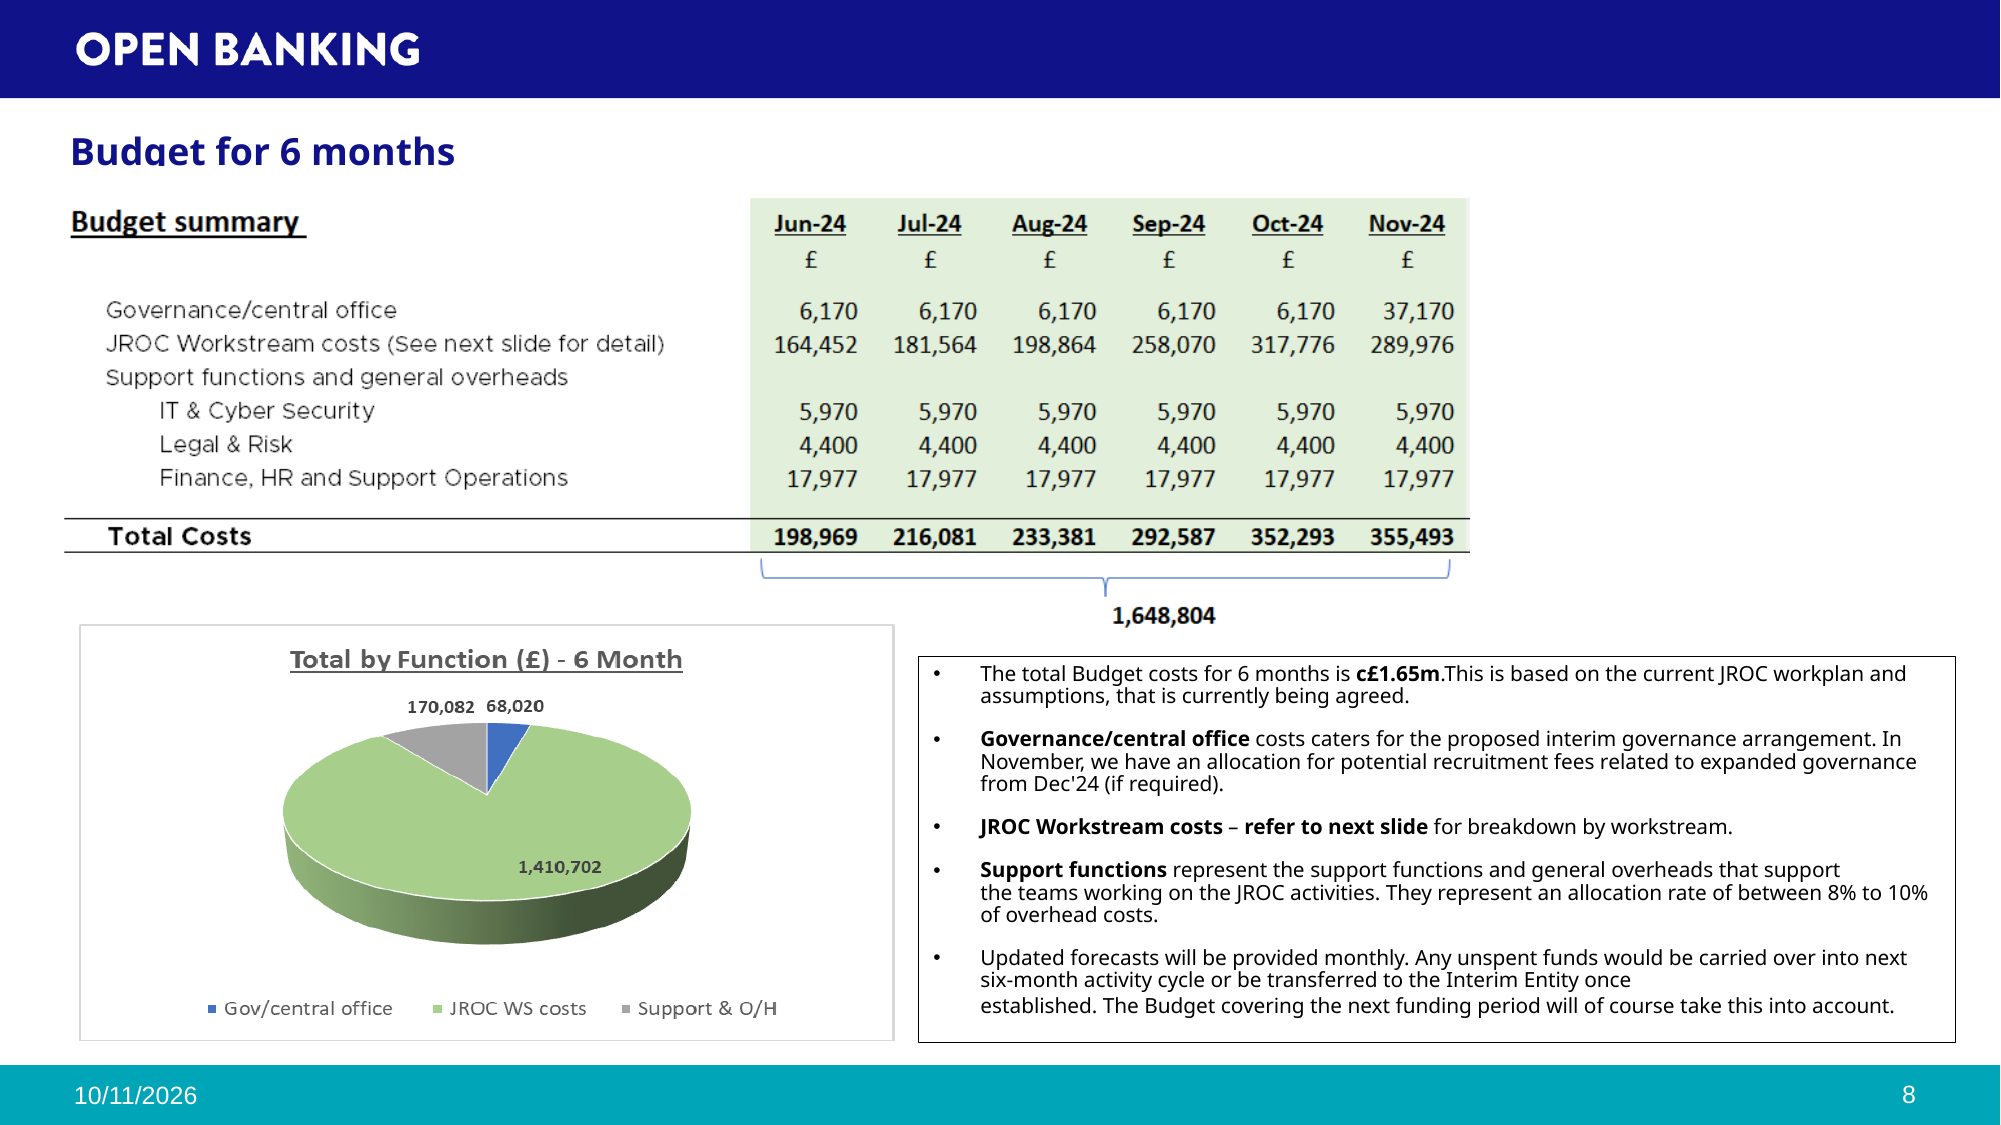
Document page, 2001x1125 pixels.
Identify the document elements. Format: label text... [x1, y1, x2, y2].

picture [43, 0, 452, 99]
list The total Budget costs for 6 months is c£1.65m.This is based on the current JROC workplan and assumptions, that is currently being agreed. Governance/central office costs caters for the proposed interim governance arrangement. In November, we have an allocation for potential recruitment fees related to expanded governance from Dec'24 (if required). JROC Workstream costs – refer to next slide for breakdown by workstream. Support functions represent the support functions and general overheads that support the teams working on the JROC activities. They represent an allocation rate of between 8% to 10% of overhead costs. Updated forecasts will be provided monthly. Any unspent funds would be carried over into next six-month activity cycle or be transferred to the Interim Entity once established. The Budget covering the next funding period will of course take this into account. [918, 656, 1956, 1043]
title Budget for 6 months [54, 125, 1629, 207]
slide_number 8 [1412, 1064, 1932, 1124]
picture [54, 166, 1470, 1041]
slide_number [59, 1065, 509, 1125]
